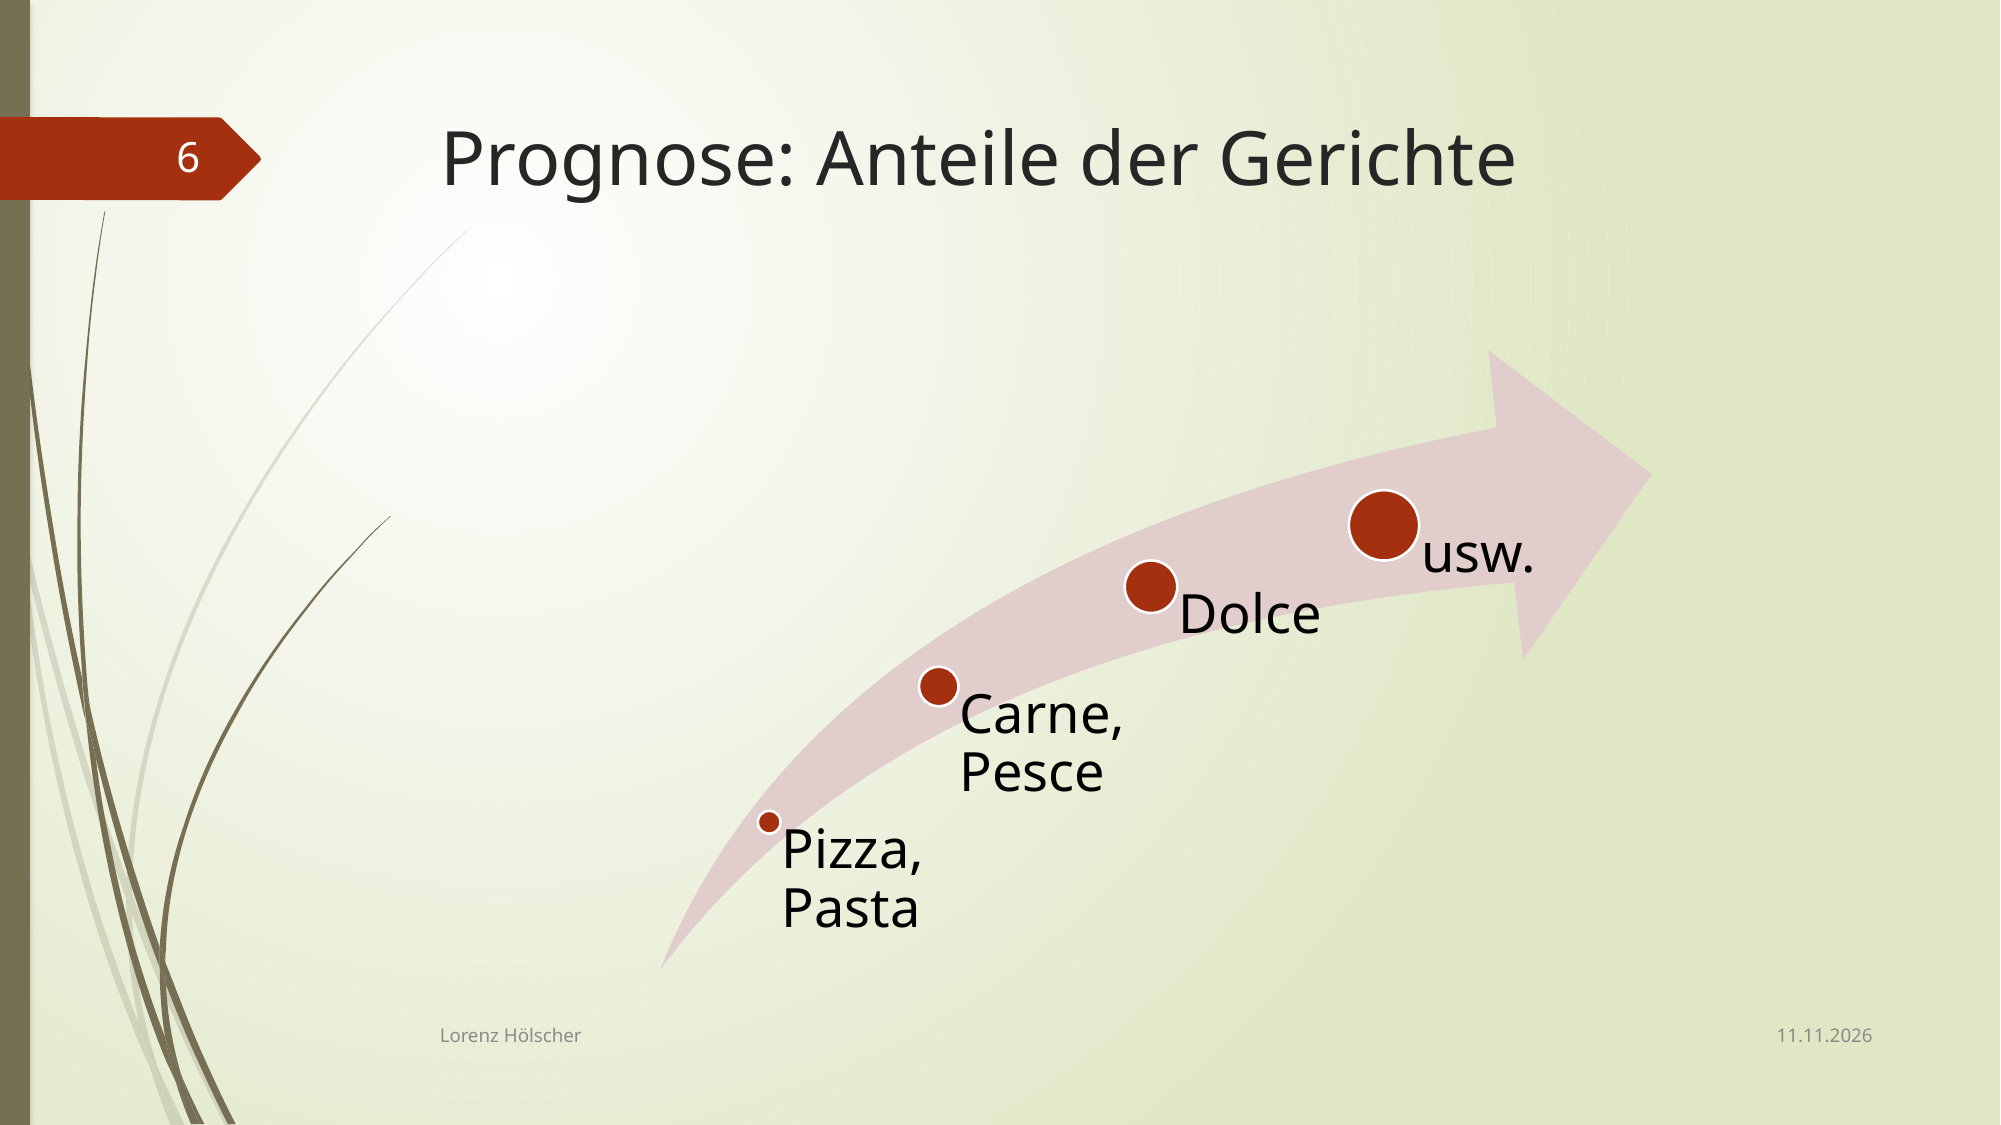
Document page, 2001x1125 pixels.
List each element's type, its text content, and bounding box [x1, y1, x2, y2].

footer Lorenz Hölscher [424, 1006, 1675, 1067]
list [424, 349, 1888, 971]
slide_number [1699, 1005, 1888, 1067]
title Prognose: Anteile der Gerichte [425, 102, 1888, 313]
slide_number 6 [87, 129, 216, 190]
